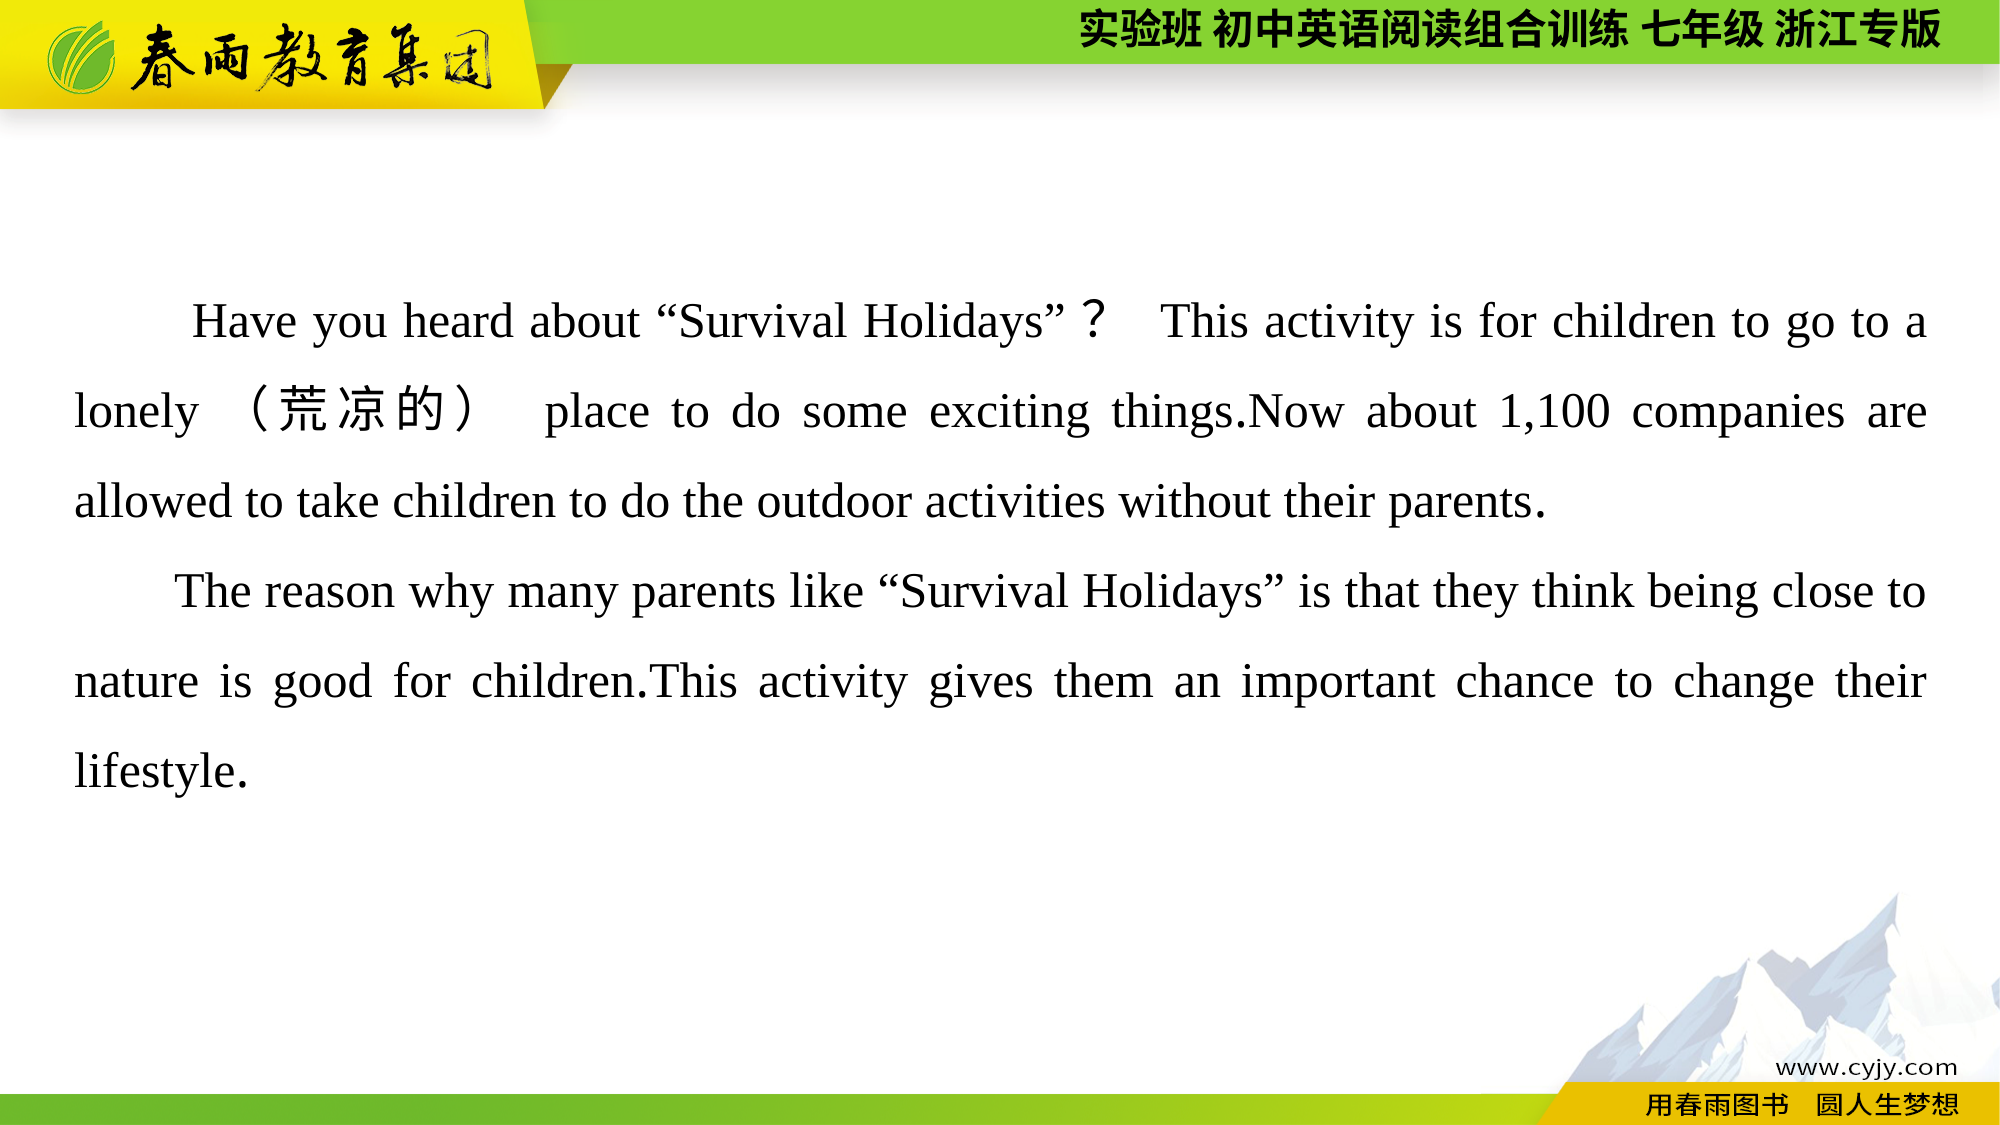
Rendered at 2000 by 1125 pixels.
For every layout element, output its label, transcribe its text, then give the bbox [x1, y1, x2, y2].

picture [0, 0, 2000, 1125]
list Have you heard about “Survival Holidays”？ This activity is for children to go to a lonely（荒凉的） place to do some exciting things.Now about 1,100 companies are allowed to take children to do the outdoor activities without their parents. The reason why many parents like “Survival Holidays” is that they think being close to nature is good for children.This activity gives them an important chance to change their lifestyle. [59, 249, 1944, 799]
